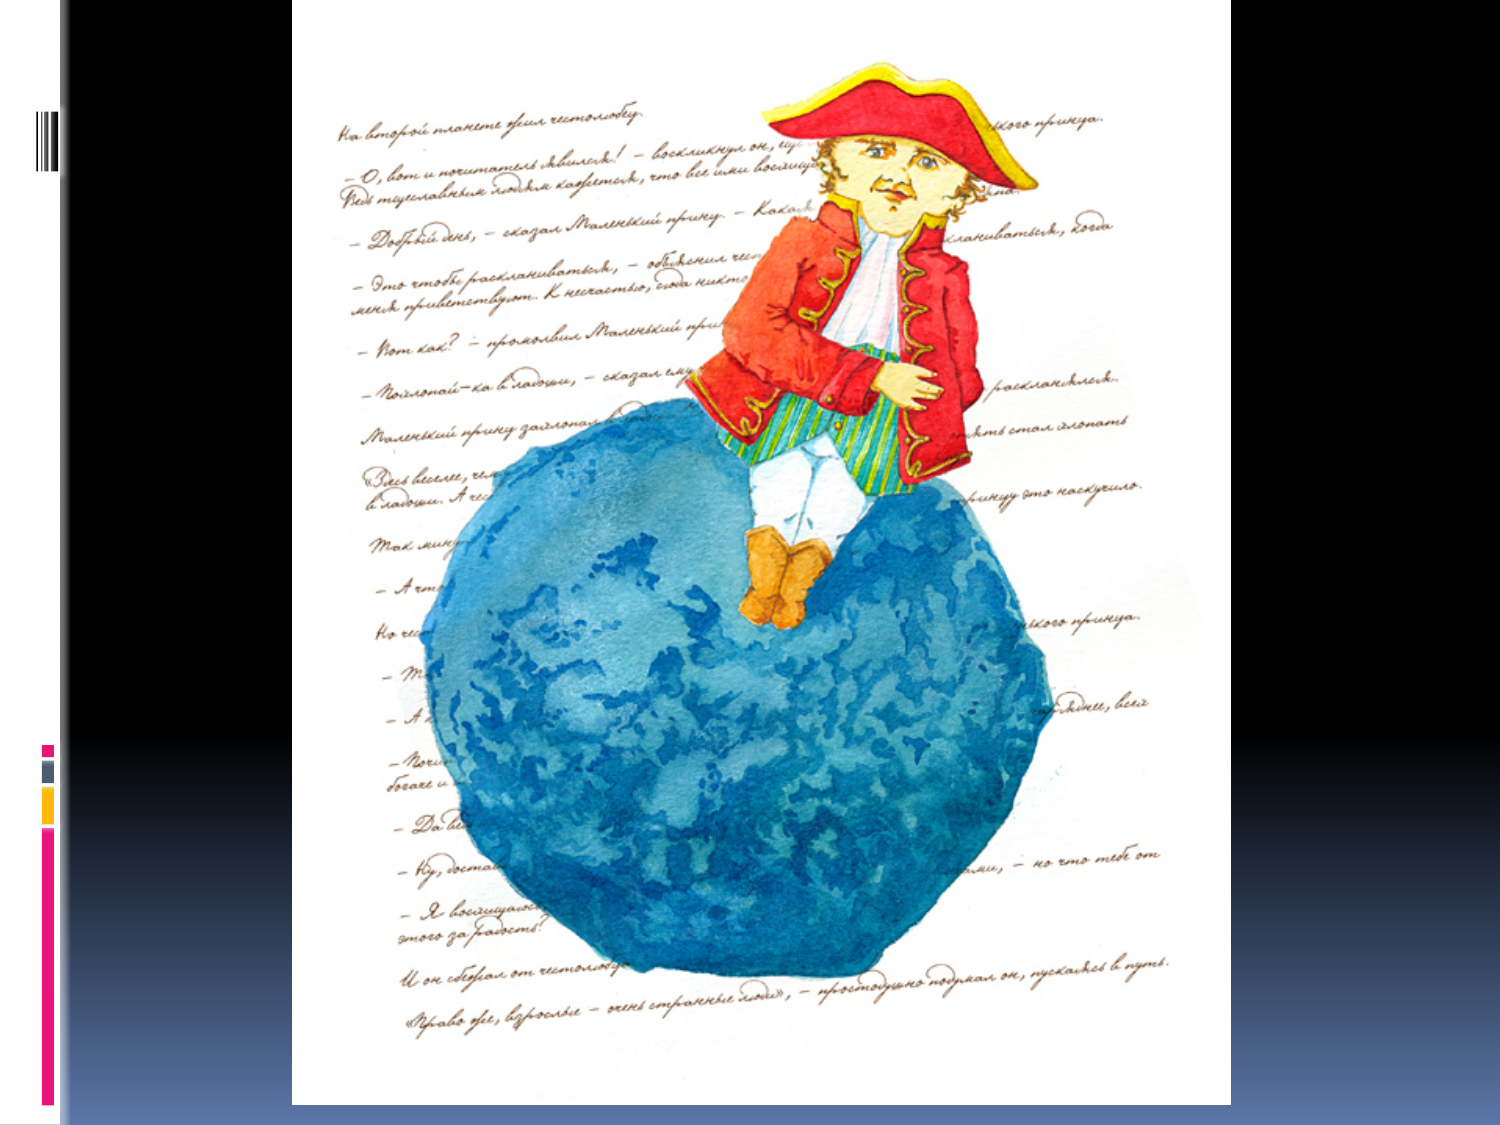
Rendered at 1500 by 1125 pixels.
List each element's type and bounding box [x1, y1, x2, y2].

picture [292, 0, 1231, 1106]
